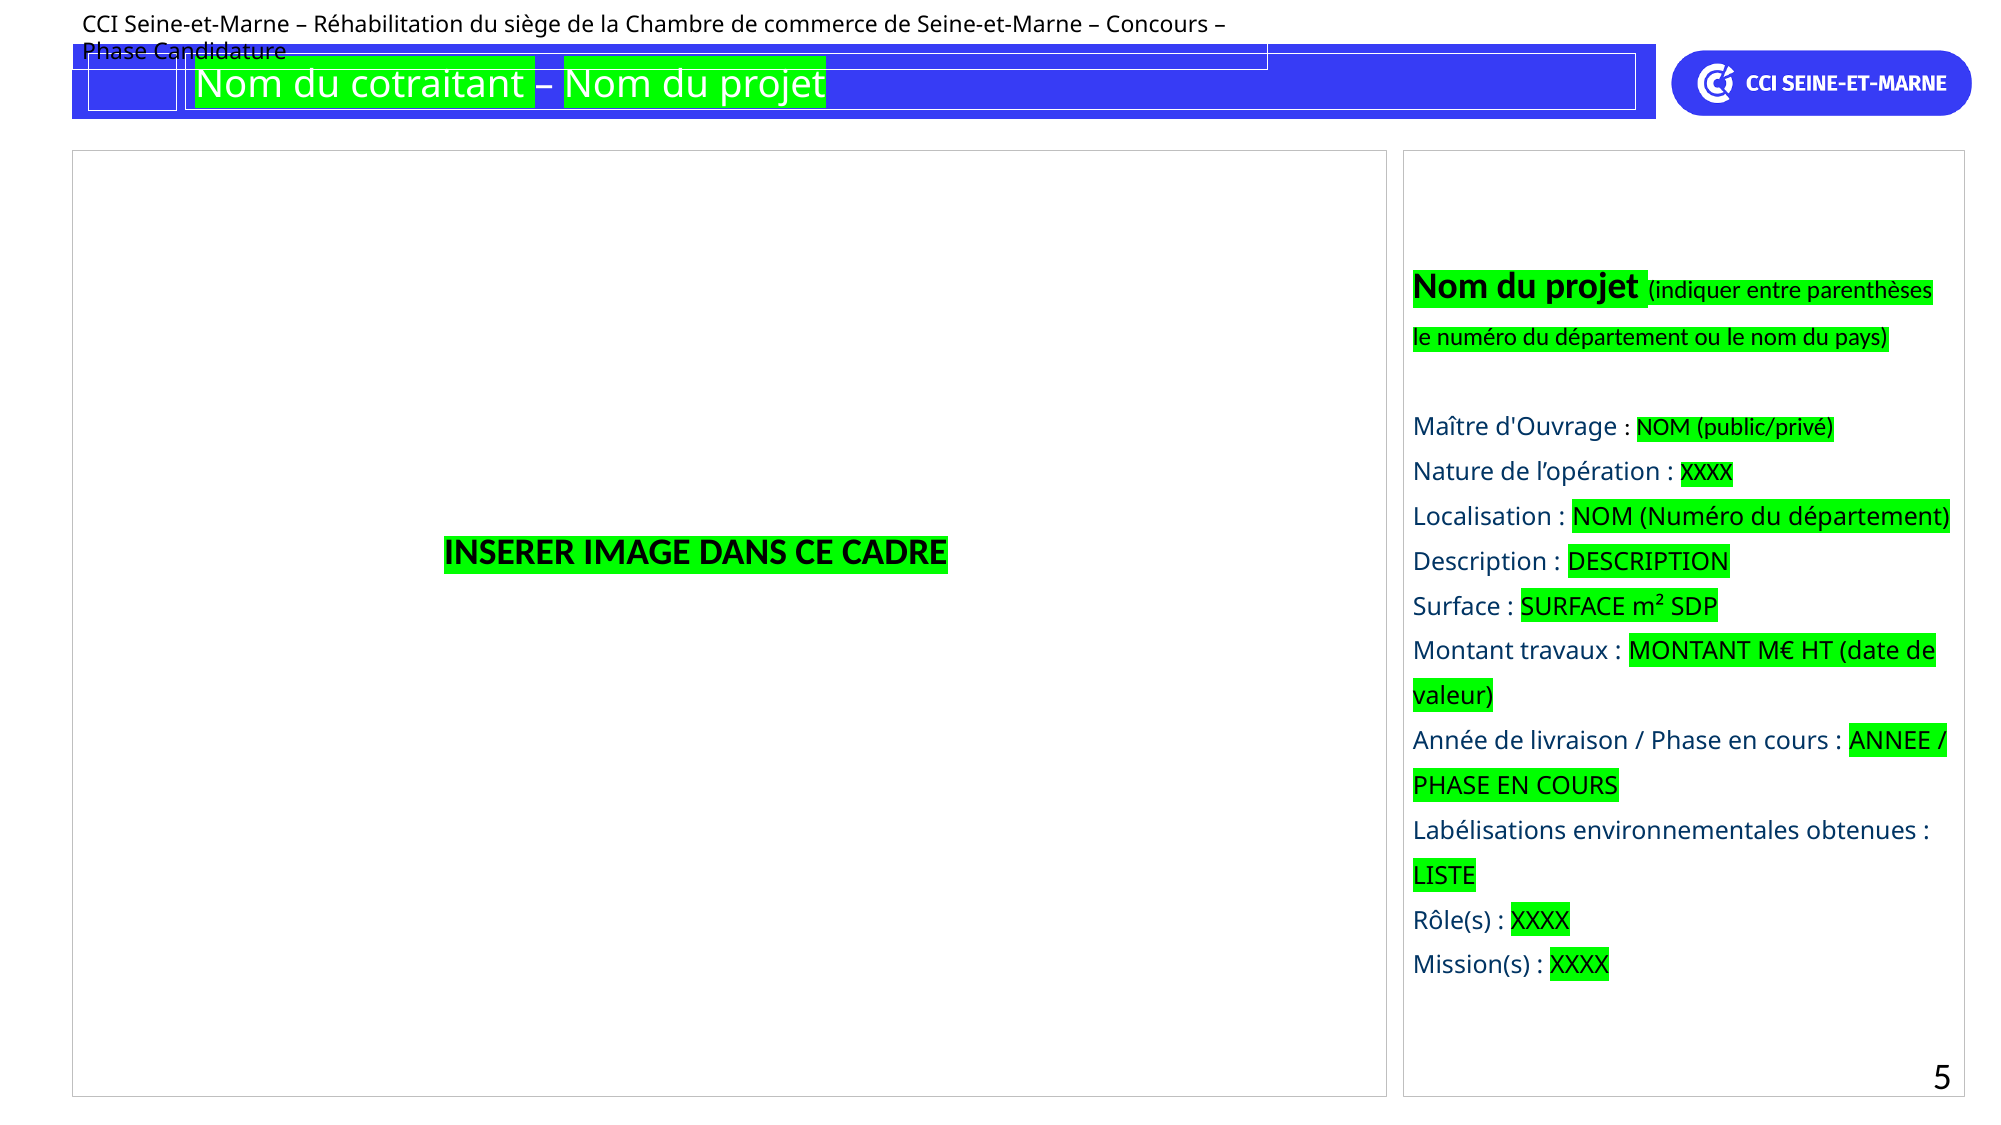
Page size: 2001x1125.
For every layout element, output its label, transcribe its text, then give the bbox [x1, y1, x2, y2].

text_box [72, 150, 1387, 1097]
text_box [88, 70, 177, 111]
text_box Nom du projet (indiquer entre parenthèses le numéro du département ou le nom du pays) Maître d'Ouvrage : NOM (public/privé) Nature de l’opération : XXXX Localisation : NOM (Numéro du département) Description : DESCRIPTION Surface : SURFACE m² SDP Montant travaux : MONTANT M€ HT (date de valeur) Année de livraison / Phase en cours : ANNEE / PHASE EN COURS Labélisations environnementales obtenues : LISTE Rôle(s) : XXXX Mission(s) : XXXX [1403, 150, 1964, 1097]
text_box Nom du cotraitant – Nom du projet [185, 53, 1636, 110]
text_box INSERER IMAGE DANS CE CADRE [429, 519, 1403, 580]
text_box 5 [1918, 1097, 1964, 1105]
text_box CCI Seine-et-Marne – Réhabilitation du siège de la Chambre de commerce de Seine-et-Marne – Concours – Phase Candidature [72, 4, 1268, 70]
text_box [71, 43, 1657, 120]
picture [1671, 50, 1972, 116]
